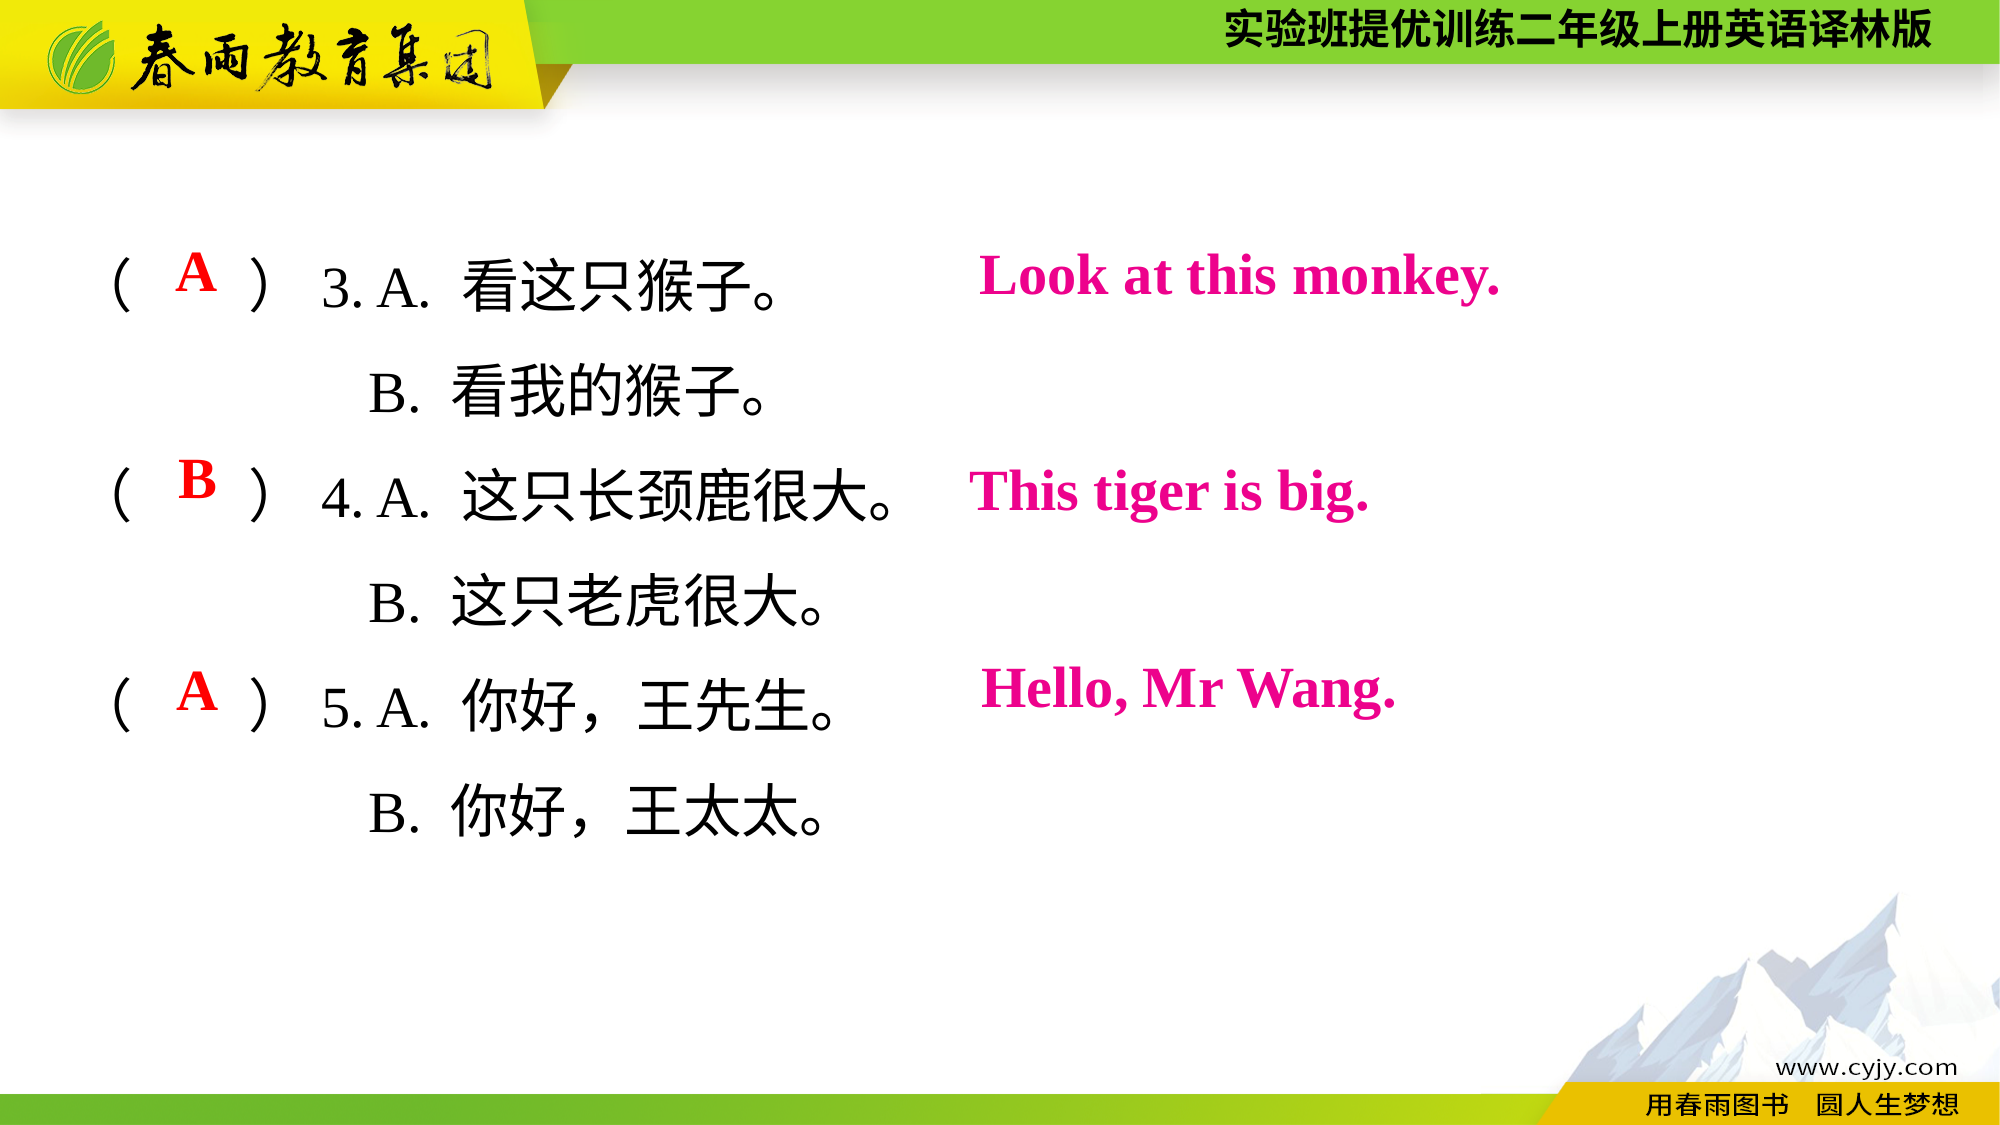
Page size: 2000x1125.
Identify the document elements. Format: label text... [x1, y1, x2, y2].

text_box A [161, 645, 234, 730]
text_box B [163, 432, 232, 518]
text_box A [160, 225, 233, 311]
picture [0, 0, 2000, 1125]
text_box This tiger is big. [954, 444, 1386, 530]
text_box Hello, Mr Wang. [966, 642, 1412, 727]
list （ ）3. A. 看这只猴子。 B. 看我的猴子。 （ ）4. A. 这只长颈鹿很大。 B. 这只老虎很大。 （ ）5. A. 你好，王先生。 B. 你好，王太太。 [59, 206, 1944, 858]
text_box Look at this monkey. [964, 228, 1517, 314]
